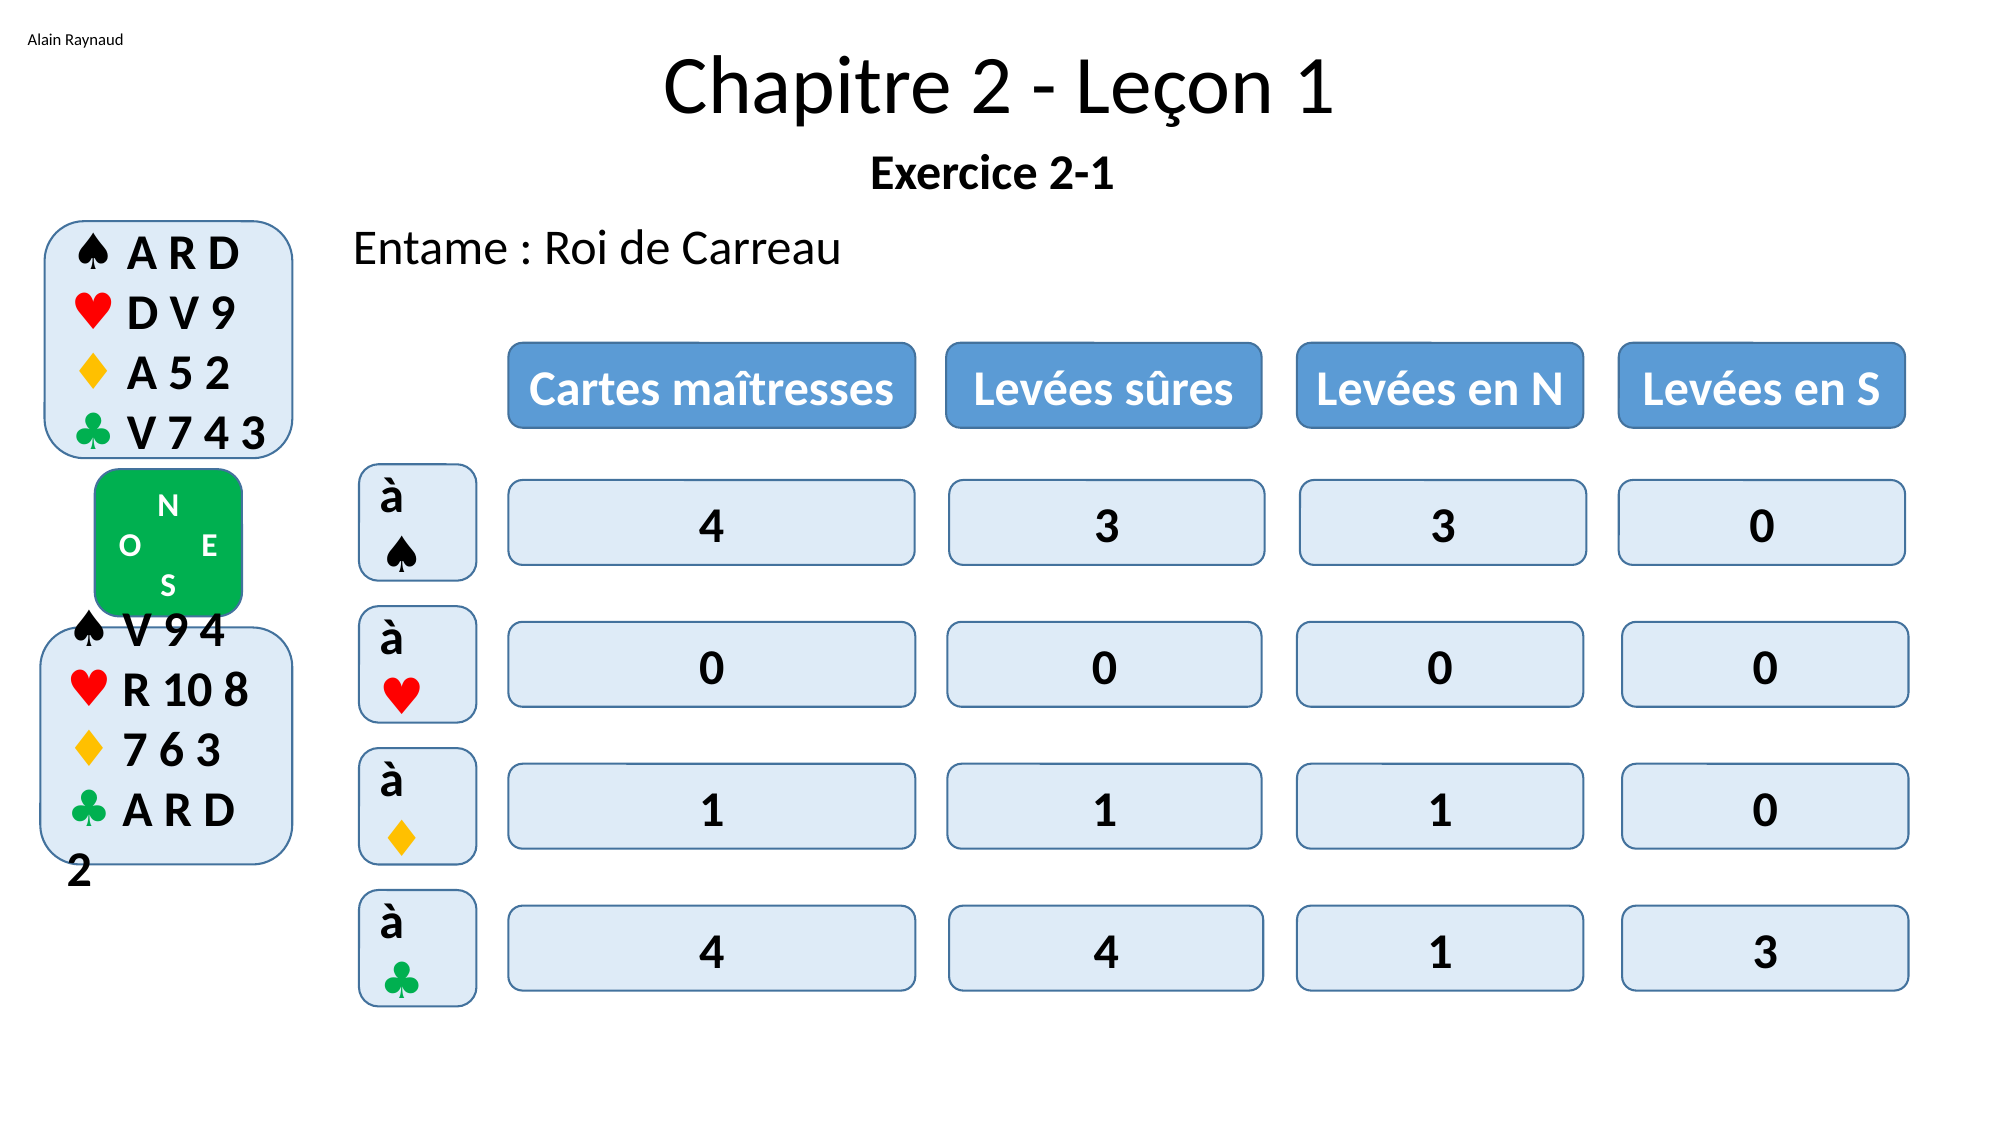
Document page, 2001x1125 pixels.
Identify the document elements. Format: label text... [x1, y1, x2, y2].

text_box à ♦ [357, 747, 478, 866]
text_box 0 [1621, 762, 1910, 850]
text_box 4 [948, 904, 1265, 992]
text_box ♠ A R D ♥ D V 9 ♦ A 5 2 ♣ V 7 4 3 [43, 220, 294, 460]
text_box 4 [507, 904, 917, 992]
text_box N O E S [93, 468, 244, 618]
text_box 0 [946, 620, 1263, 708]
text_box Levées en N [1295, 341, 1585, 429]
text_box 0 [507, 620, 917, 708]
text_box 0 [1617, 478, 1907, 566]
text_box Levées en S [1617, 341, 1907, 429]
text_box à ♠ [357, 463, 478, 582]
text_box Alain Raynaud [12, 21, 147, 57]
text_box 1 [507, 762, 917, 850]
text_box à ♣ [357, 888, 478, 1008]
title Chapitre 2 - Leçon 1 [249, 38, 1750, 139]
text_box à ♥ [357, 605, 478, 724]
text_box 1 [1295, 762, 1585, 850]
text_box 1 [946, 762, 1263, 850]
text_box 3 [1298, 478, 1588, 566]
text_box 4 [507, 478, 916, 566]
text_box 1 [1295, 904, 1585, 992]
text_box 3 [948, 478, 1266, 566]
subtitle Exercice 2-1 Entame : Roi de Carreau [37, 139, 1948, 1088]
text_box 0 [1621, 620, 1910, 708]
text_box 0 [1295, 620, 1585, 708]
text_box Levées sûres [945, 341, 1263, 429]
text_box ♠ V 9 4 ♥ R 10 8 ♦ 7 6 3 ♣ A R D 2 [39, 626, 294, 866]
text_box 3 [1621, 904, 1910, 992]
text_box Cartes maîtresses [507, 341, 917, 429]
